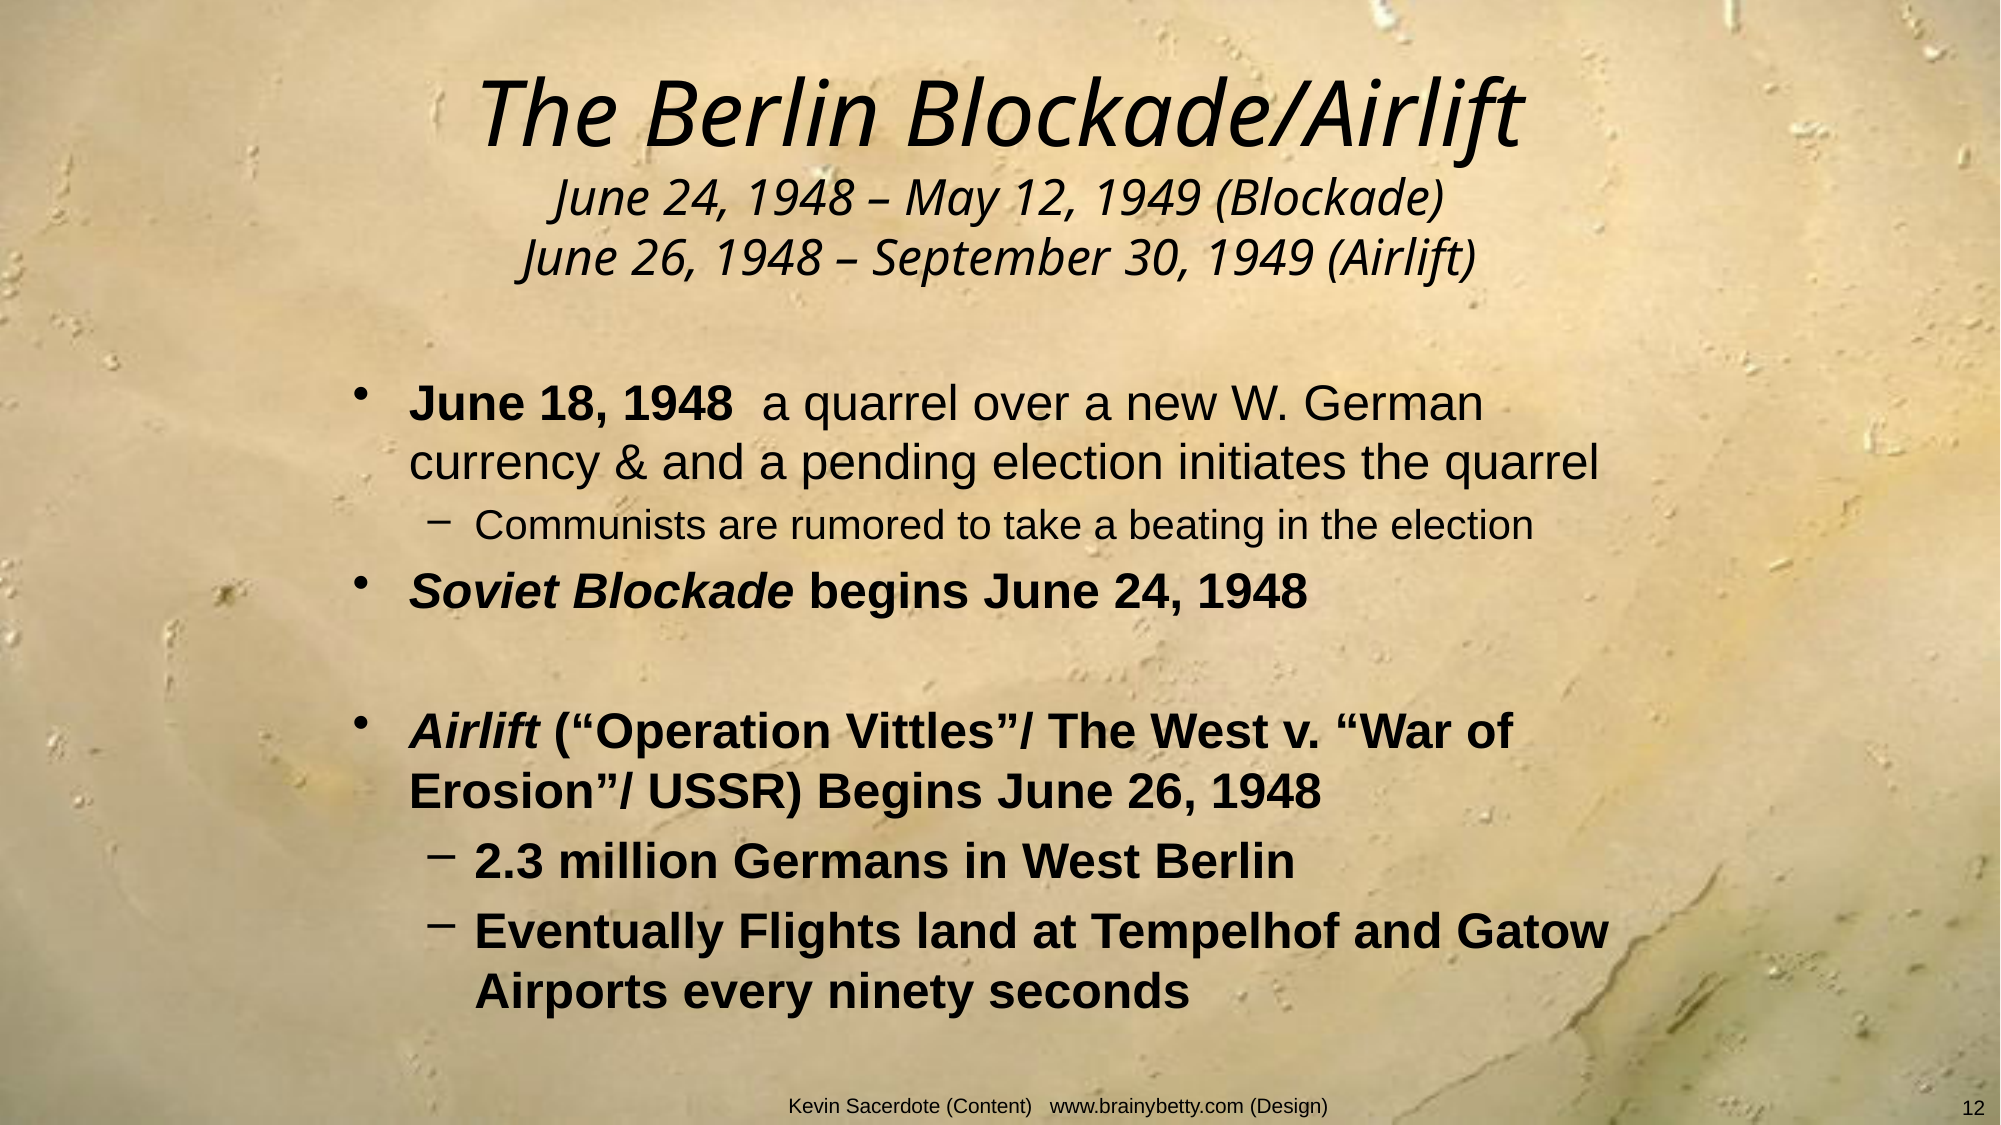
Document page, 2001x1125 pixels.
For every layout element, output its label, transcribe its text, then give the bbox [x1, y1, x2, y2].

footer Kevin Sacerdote (Content) www.brainybetty.com (Design) [516, 1084, 1601, 1125]
list June 18, 1948 a quarrel over a new W. German currency & and a pending election initiates the quarrel Communists are rumored to take a beating in the election Soviet Blockade begins June 24, 1948 Airlift (“Operation Vittles”/ The West v. “War of Erosion”/ USSR) Begins June 26, 1948 2.3 million Germans in West Berlin Eventually Flights land at Tempelhof and Gatow Airports every ninety seconds [337, 362, 1688, 1038]
title The Berlin Blockade/Airlift June 24, 1948 – May 12, 1949 (Blockade) June 26, 1948 – September 30, 1949 (Airlift) [324, 75, 1675, 325]
picture [0, 0, 2001, 1125]
slide_number 12 [1733, 1087, 2000, 1125]
